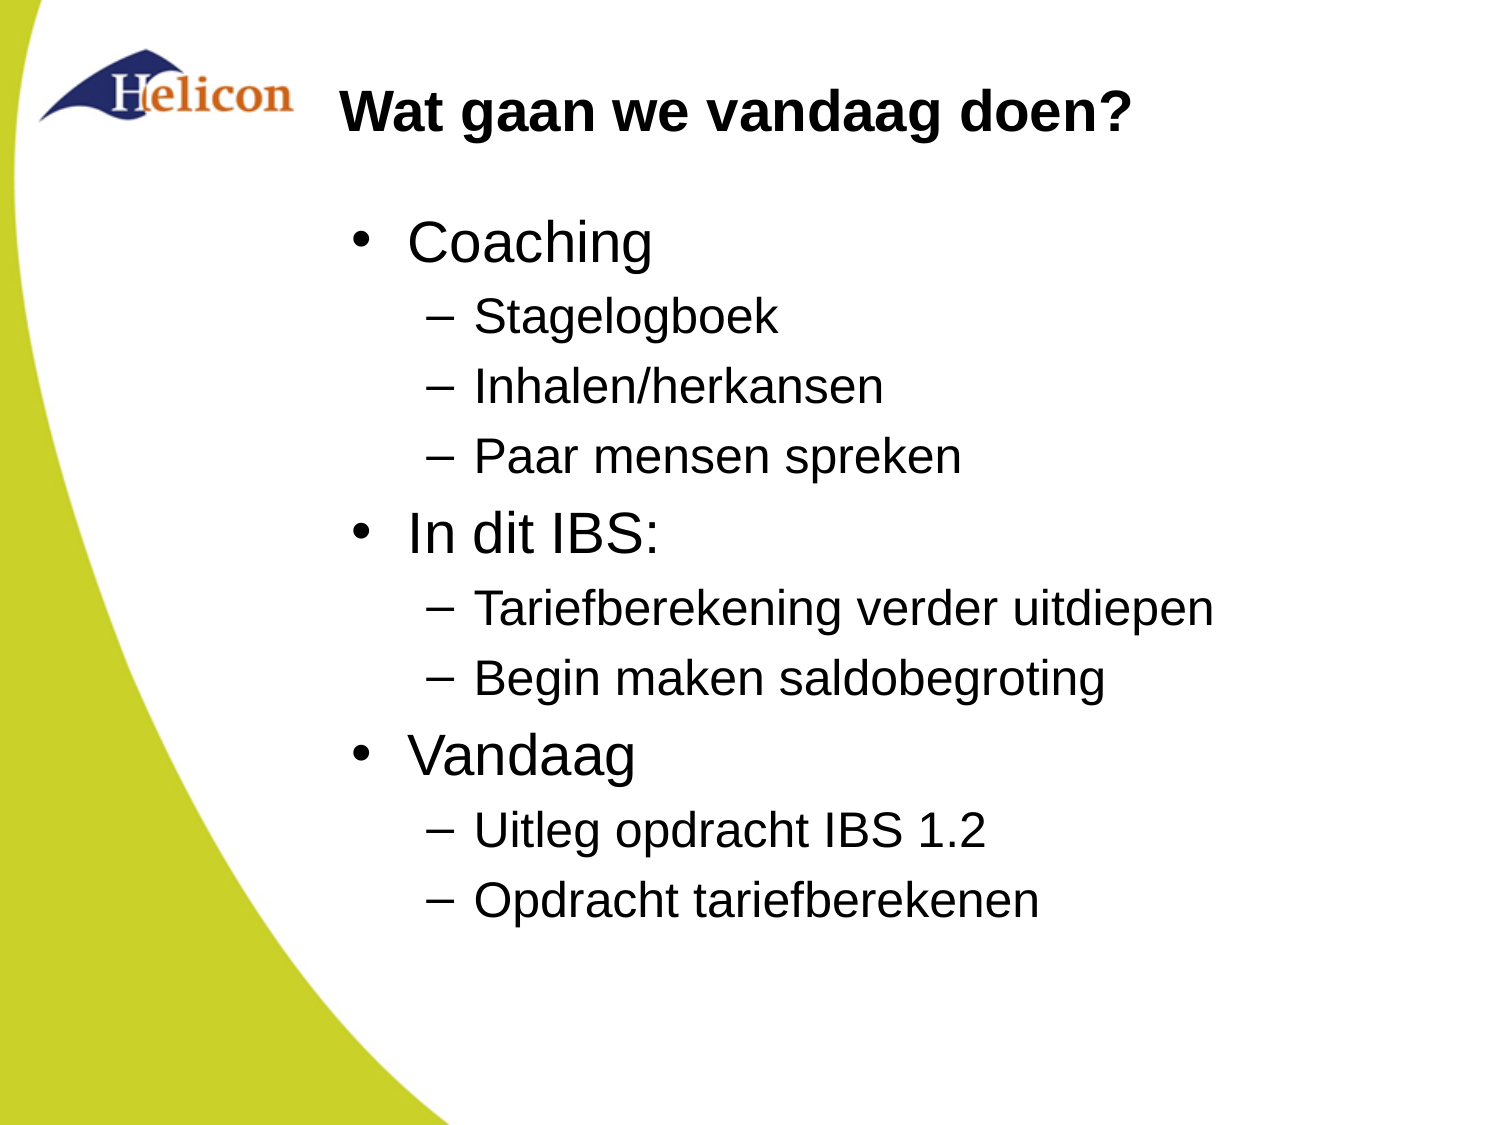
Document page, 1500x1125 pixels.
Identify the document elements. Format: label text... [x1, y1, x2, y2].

picture [0, 0, 1500, 1125]
title Wat gaan we vandaag doen? [324, 54, 1415, 161]
list Coaching Stagelogboek Inhalen/herkansen Paar mensen spreken In dit IBS: Tariefberekening verder uitdiepen Begin maken saldobegroting Vandaag Uitleg opdracht IBS 1.2 Opdracht tariefberekenen [336, 196, 1425, 1005]
